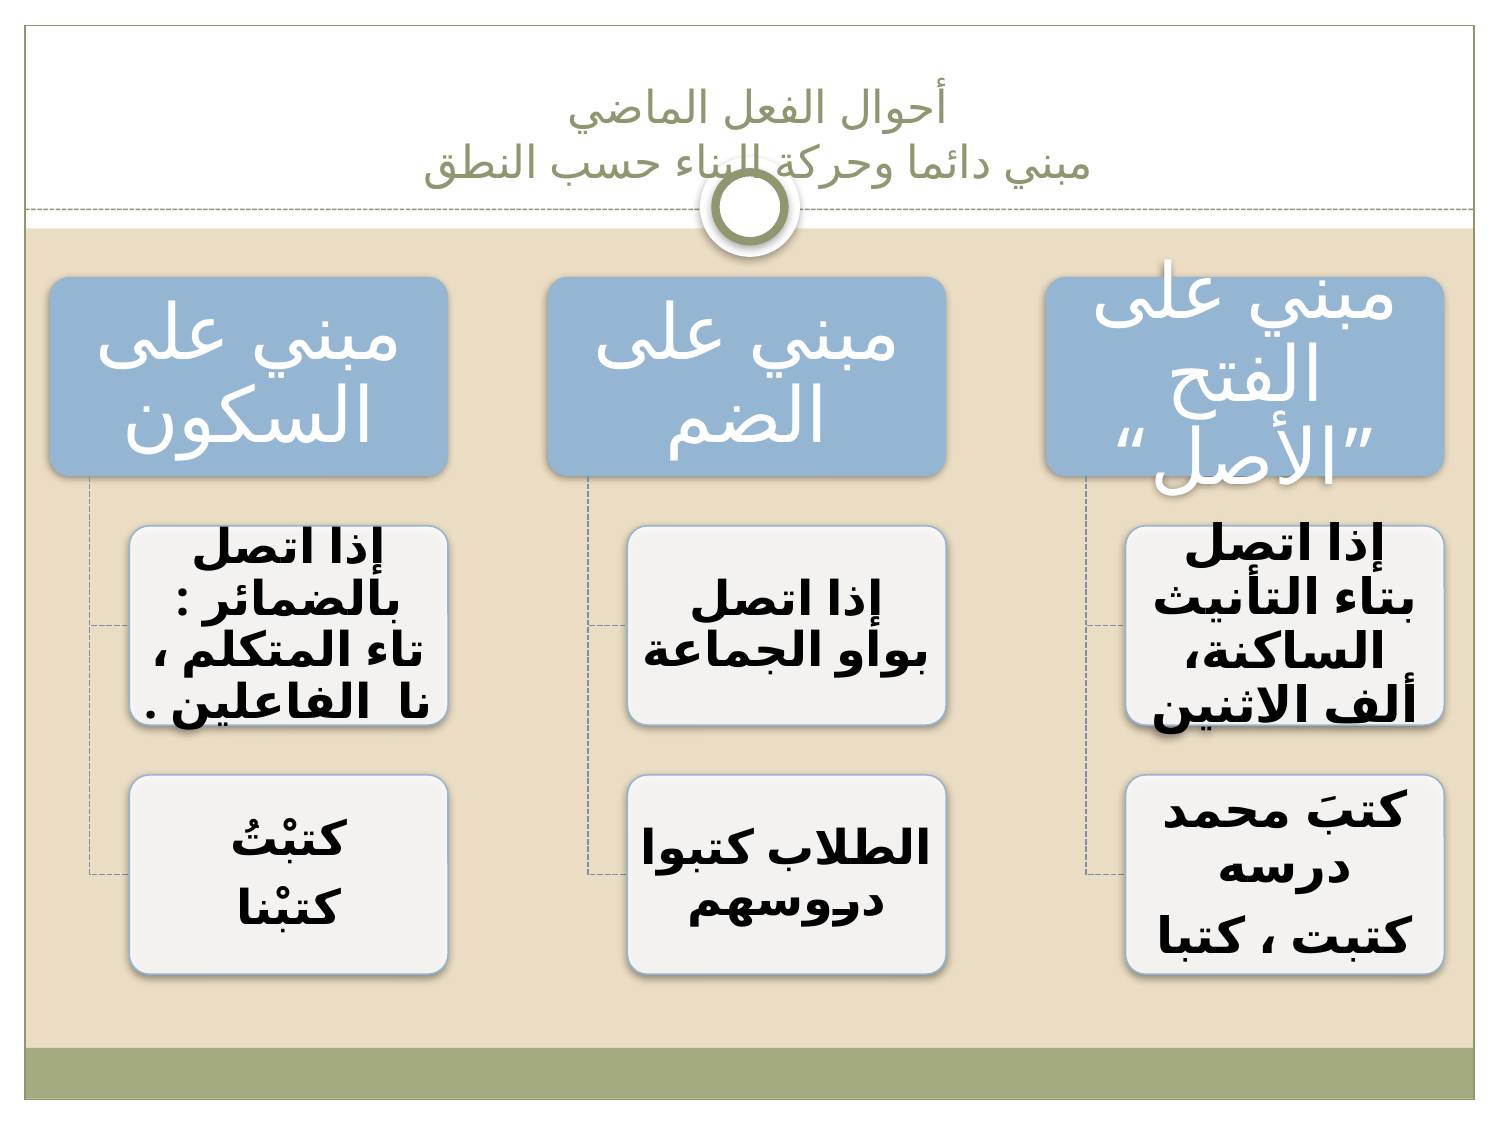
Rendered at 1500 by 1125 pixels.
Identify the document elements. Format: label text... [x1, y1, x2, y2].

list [49, 250, 1445, 1001]
title أحوال الفعل الماضي مبني دائما وحركة البناء حسب النطق [58, 70, 1459, 195]
